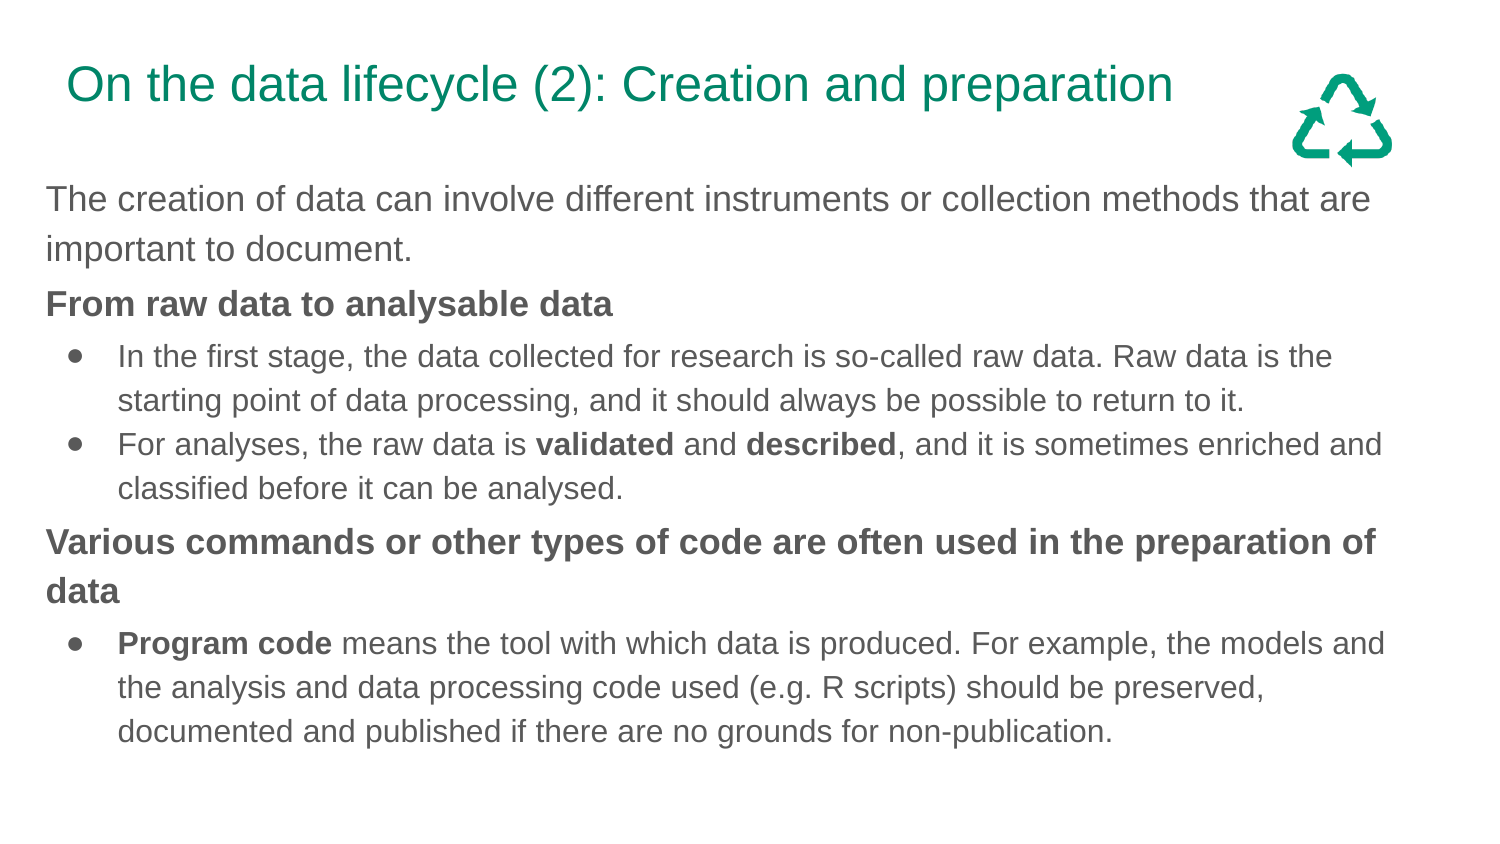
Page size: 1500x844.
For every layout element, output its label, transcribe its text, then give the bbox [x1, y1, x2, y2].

picture [1283, 65, 1401, 175]
title On the data lifecycle (2): Creation and preparation [51, 36, 1449, 130]
list The creation of data can involve different instruments or collection methods that are important to document. From raw data to analysable data In the first stage, the data collected for research is so-called raw data. Raw data is the starting point of data processing, and it should always be possible to return to it. For analyses, the raw data is validated and described, and it is sometimes enriched and classified before it can be analysed. Various commands or other types of code are often used in the preparation of data Program code means the tool with which data is produced. For example, the models and the analysis and data processing code used (e.g. R scripts) should be preserved, documented and published if there are no grounds for non-publication. [30, 154, 1429, 784]
